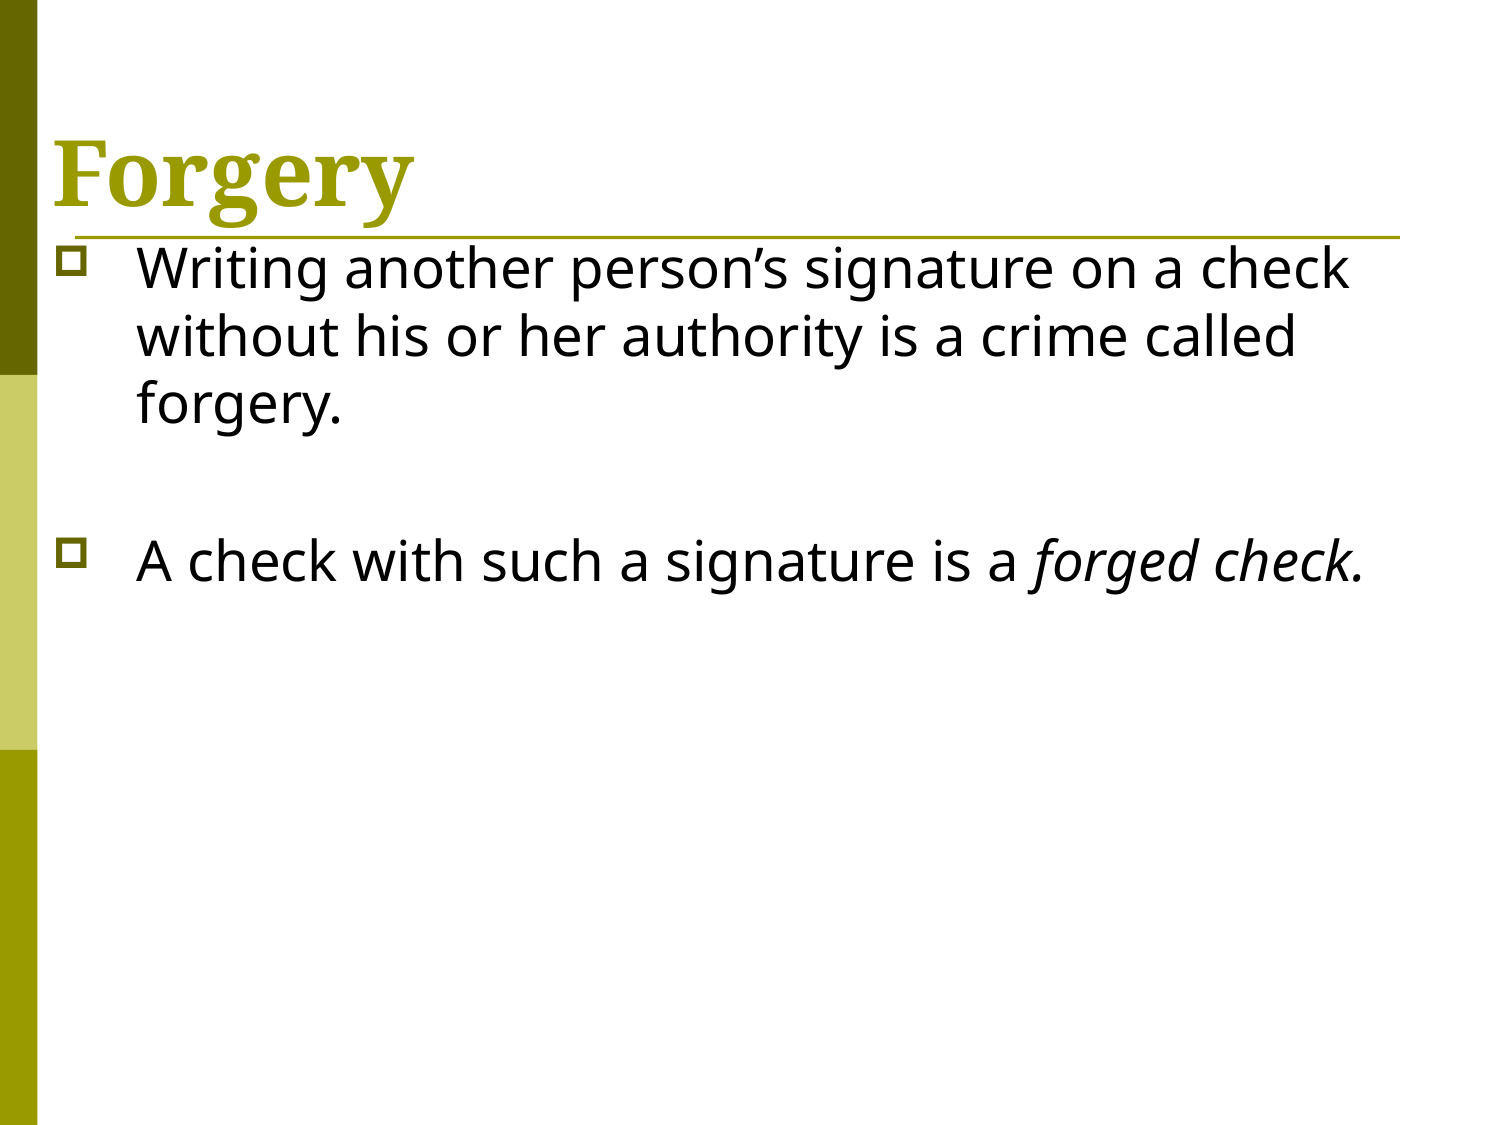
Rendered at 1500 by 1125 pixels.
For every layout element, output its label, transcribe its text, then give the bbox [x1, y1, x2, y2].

title Forgery [37, 45, 1500, 224]
list Writing another person’s signature on a check without his or her authority is a crime called forgery. A check with such a signature is a forged check. [37, 224, 1500, 969]
